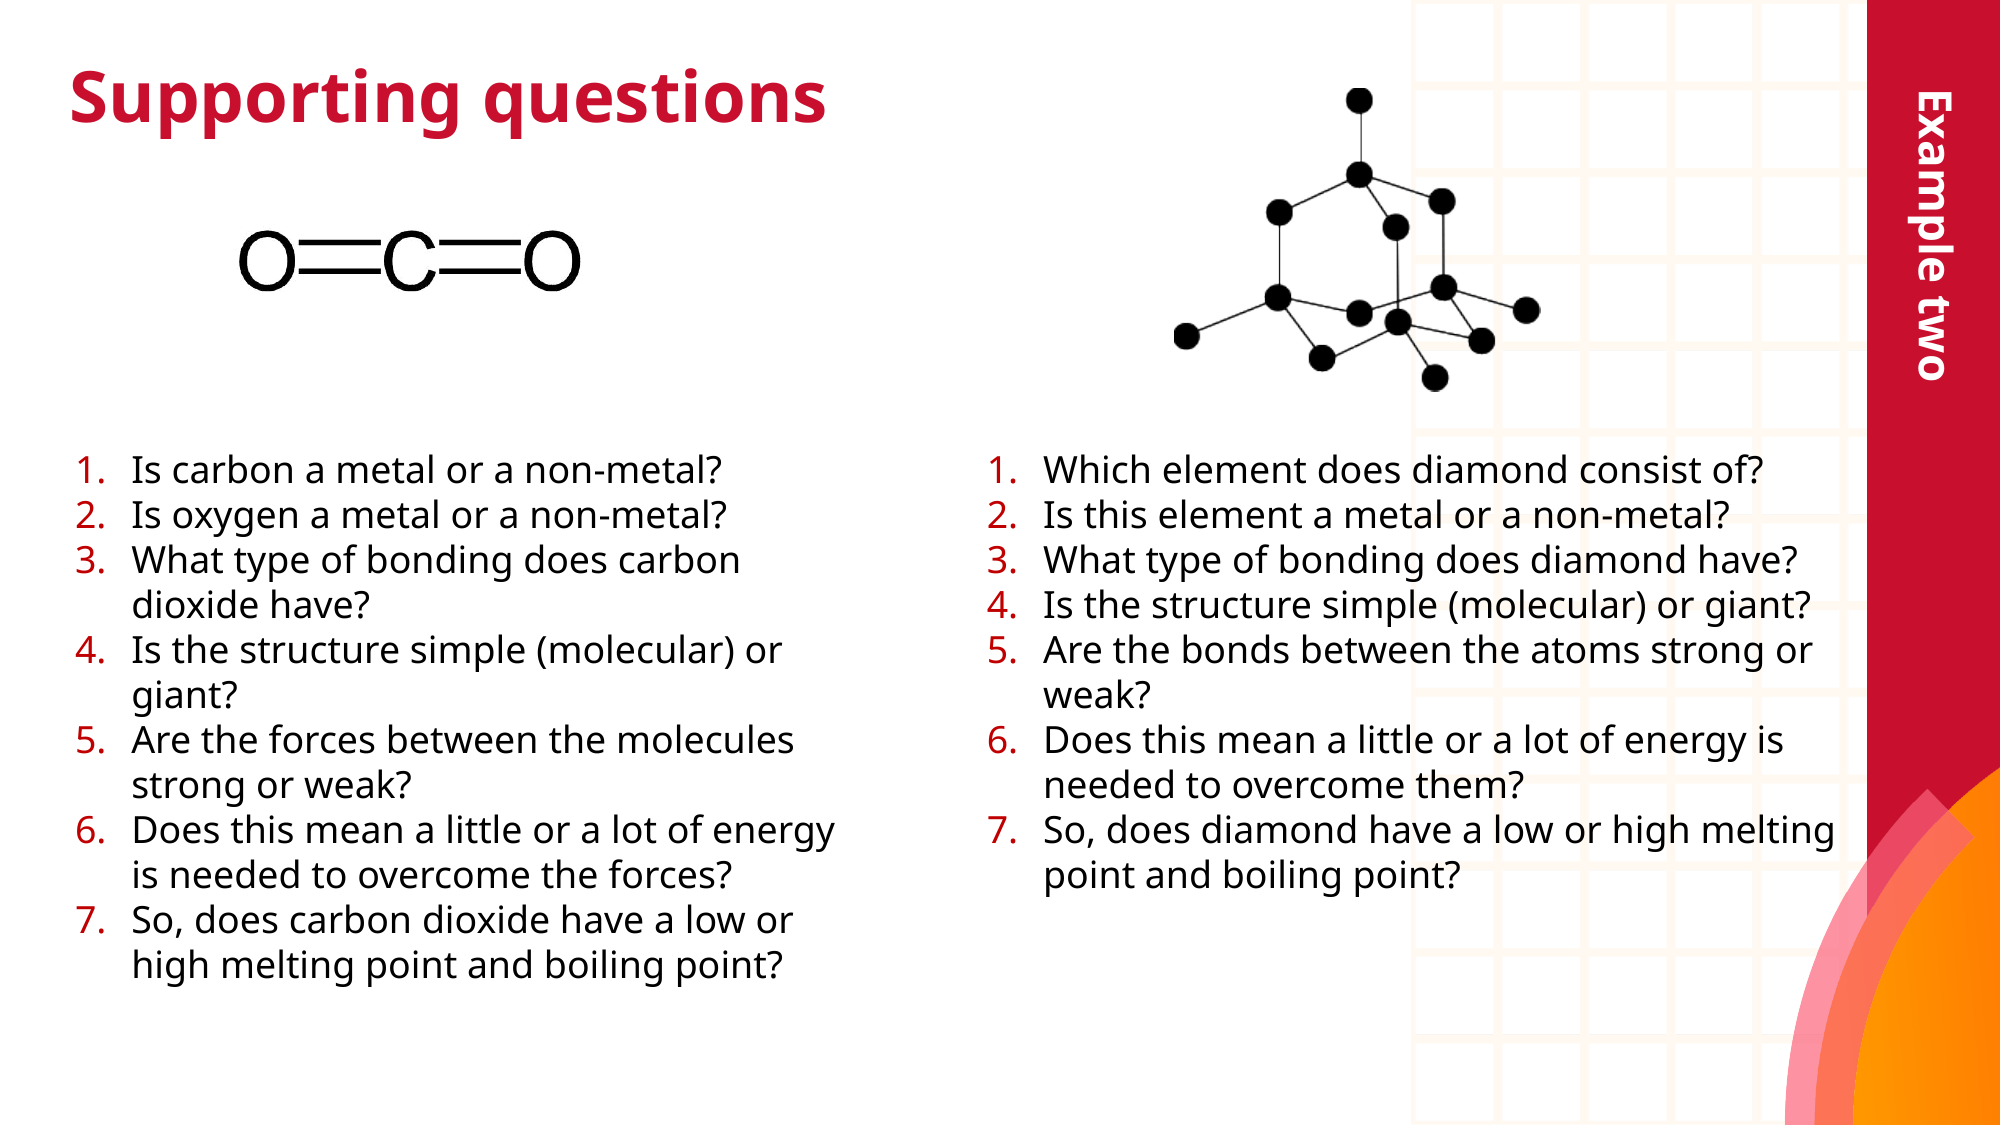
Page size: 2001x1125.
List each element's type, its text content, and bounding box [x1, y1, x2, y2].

title Supporting questions [69, 61, 1724, 134]
text_box Is carbon a metal or a non-metal? Is oxygen a metal or a non-metal? What type of bonding does carbon dioxide have? Is the structure simple (molecular) or giant? Are the forces between the molecules strong or weak? Does this mean a little or a lot of energy is needed to overcome the forces? So, does carbon dioxide have a low or high melting point and boiling point? [60, 438, 882, 994]
picture [1411, 765, 2000, 1125]
text_box Example two [1867, 88, 2000, 765]
picture [1174, 0, 1867, 438]
text_box Which element does diamond consist of? Is this element a metal or a non-metal? What type of bonding does diamond have? Is the structure simple (molecular) or giant? Are the bonds between the atoms strong or weak? Does this mean a little or a lot of energy is needed to overcome them? So, does diamond have a low or high melting point and boiling point? [972, 438, 1885, 904]
picture [229, 208, 590, 315]
